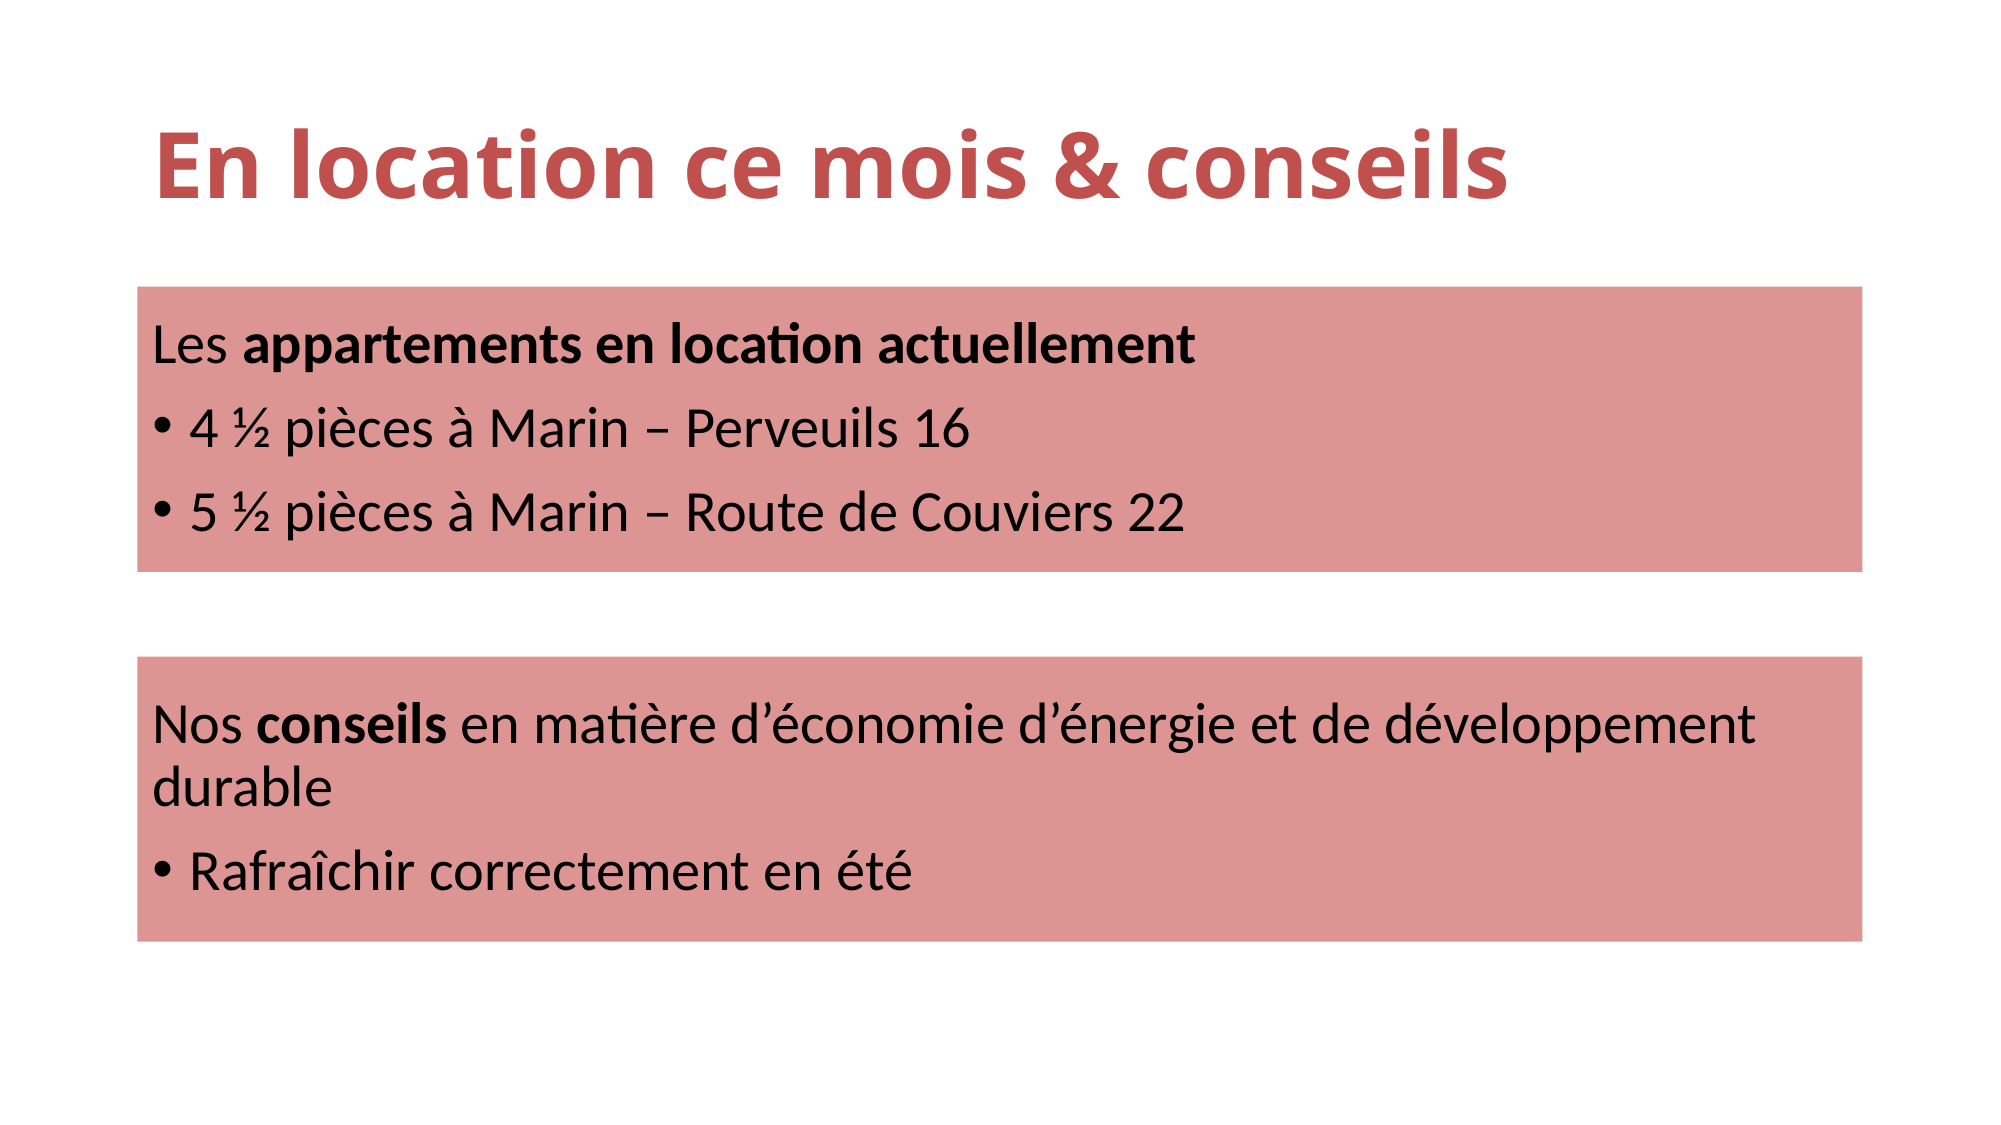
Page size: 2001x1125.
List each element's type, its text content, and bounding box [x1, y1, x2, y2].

text_box [136, 286, 1863, 573]
title En location ce mois & conseils [137, 59, 1863, 278]
list Les appartements en location actuellement 4 ½ pièces à Marin – Perveuils 16 5 ½ pièces à Marin – Route de Couviers 22 Nos conseils en matière d’économie d’énergie et de développement durable Rafraîchir correctement en été [137, 305, 1863, 1020]
